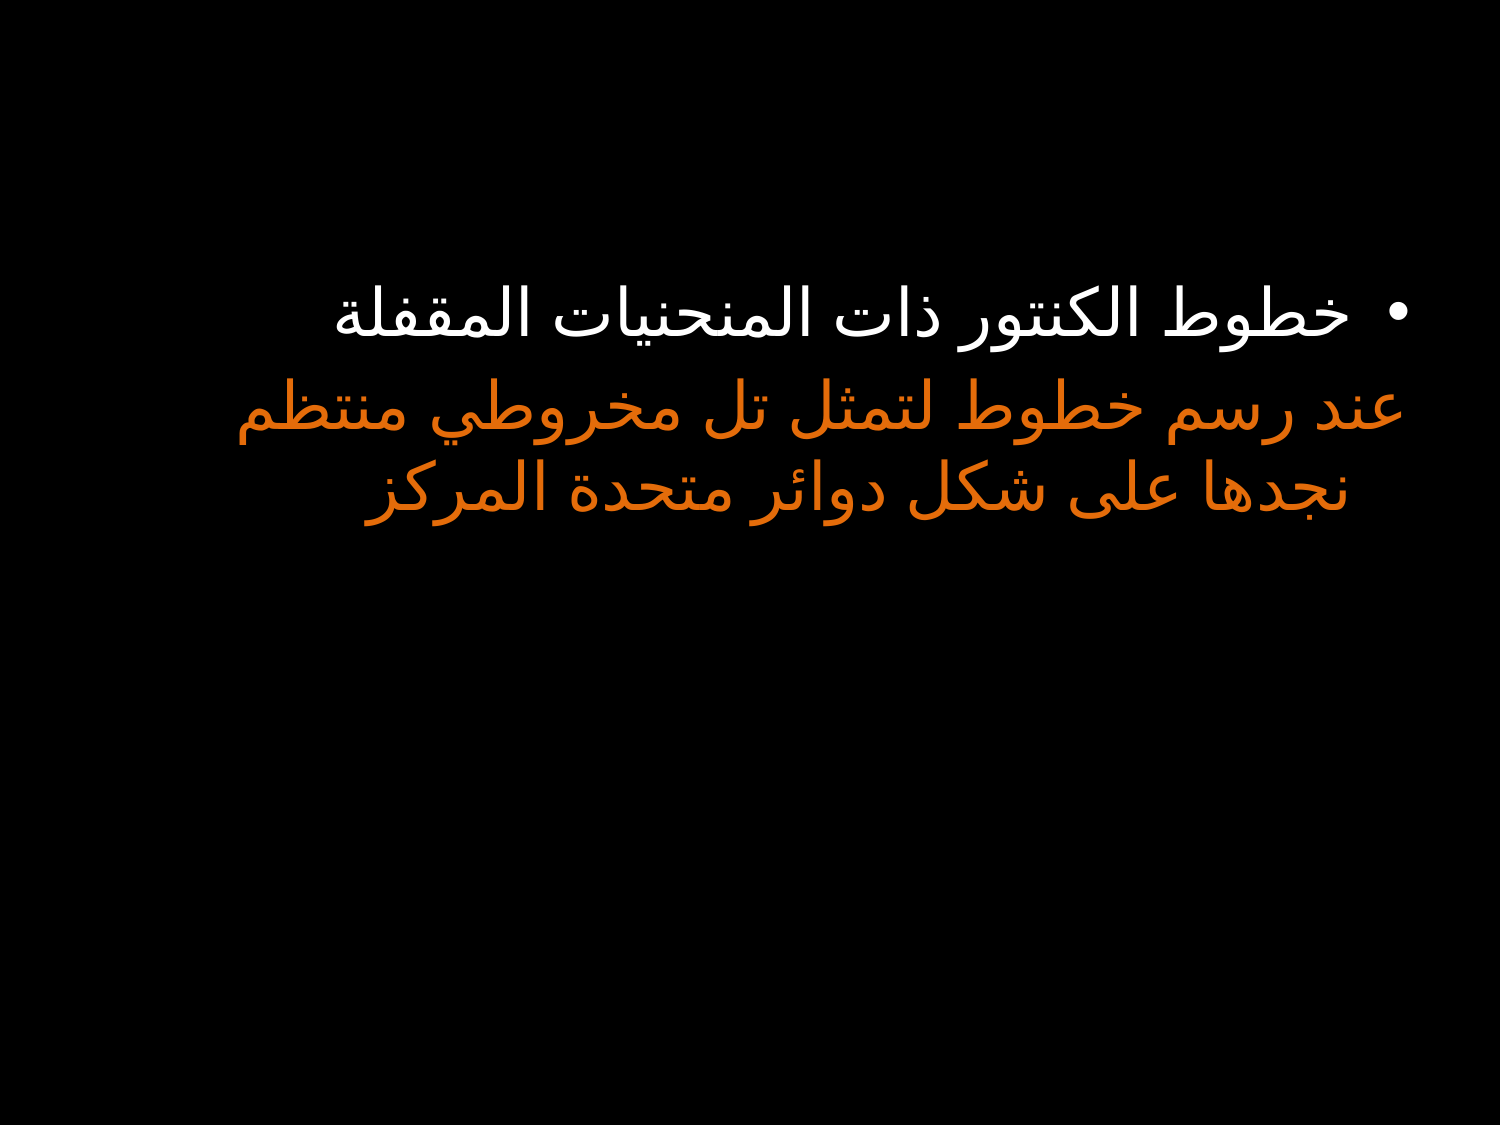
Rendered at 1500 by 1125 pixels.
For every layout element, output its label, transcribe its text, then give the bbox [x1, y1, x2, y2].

list خطوط الكنتور ذات المنحنيات المقفلة عند رسم خطوط لتمثل تل مخروطي منتظم نجدها على شكل دوائر متحدة المركز [75, 262, 1425, 1005]
